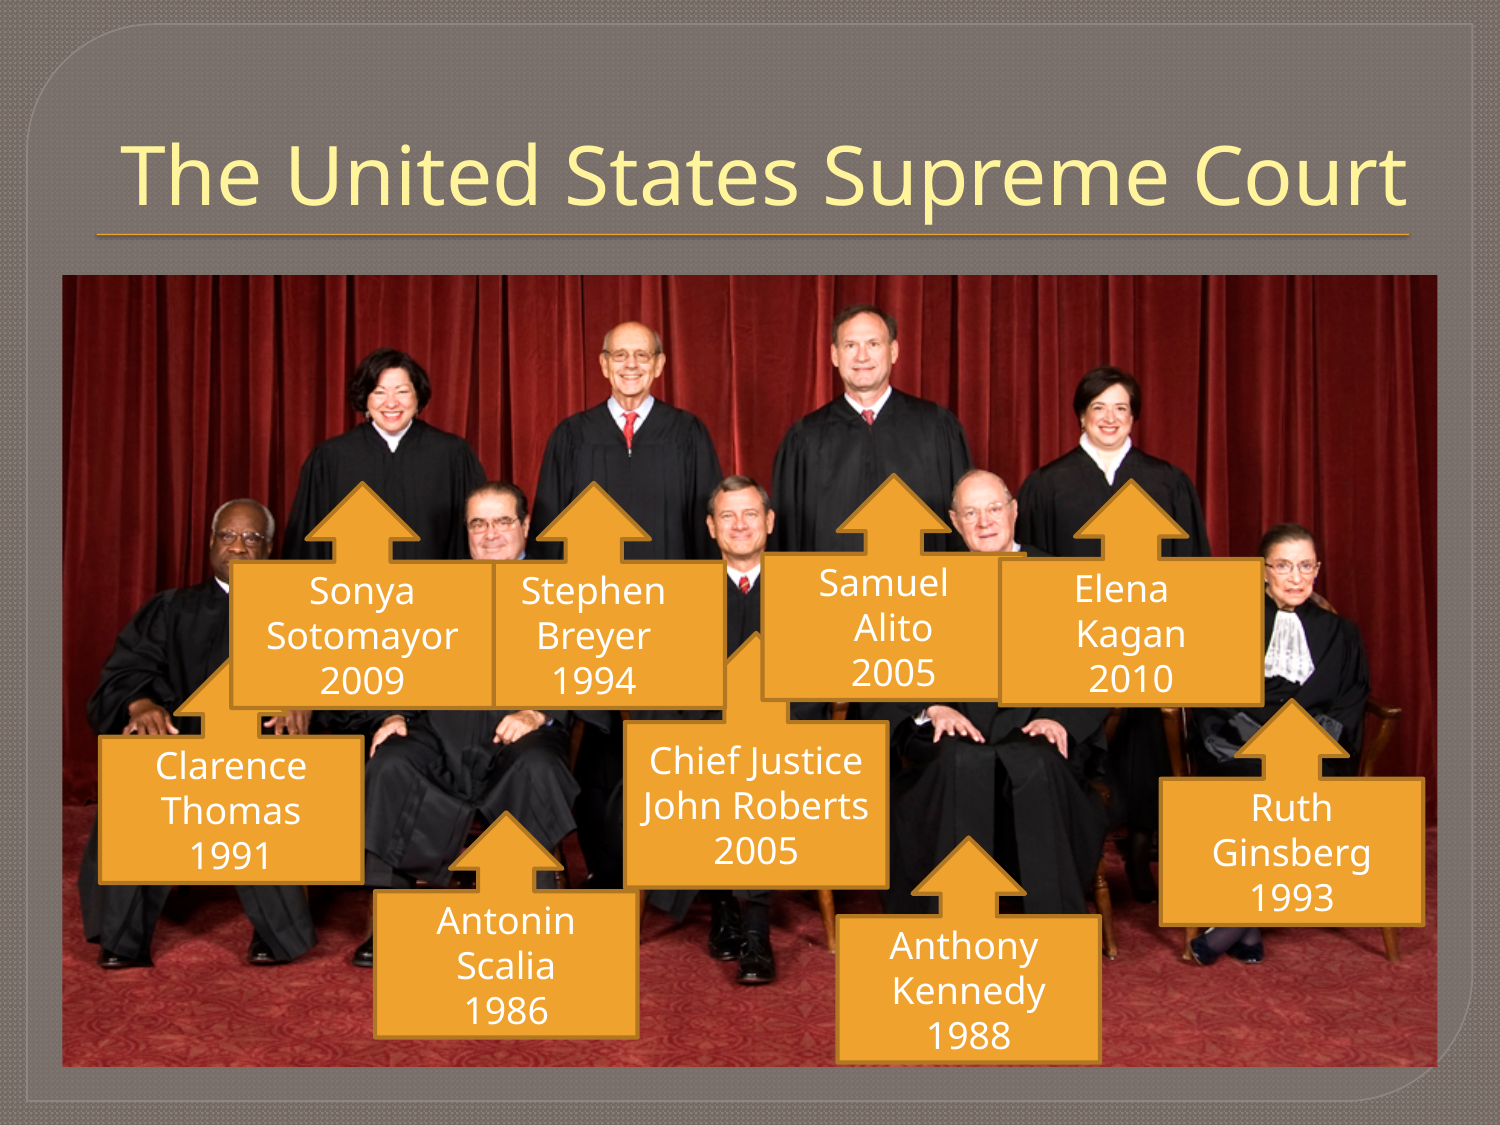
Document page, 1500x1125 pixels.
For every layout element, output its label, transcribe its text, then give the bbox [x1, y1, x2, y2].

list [61, 274, 1438, 1068]
title The United States Supreme Court [75, 41, 1425, 230]
